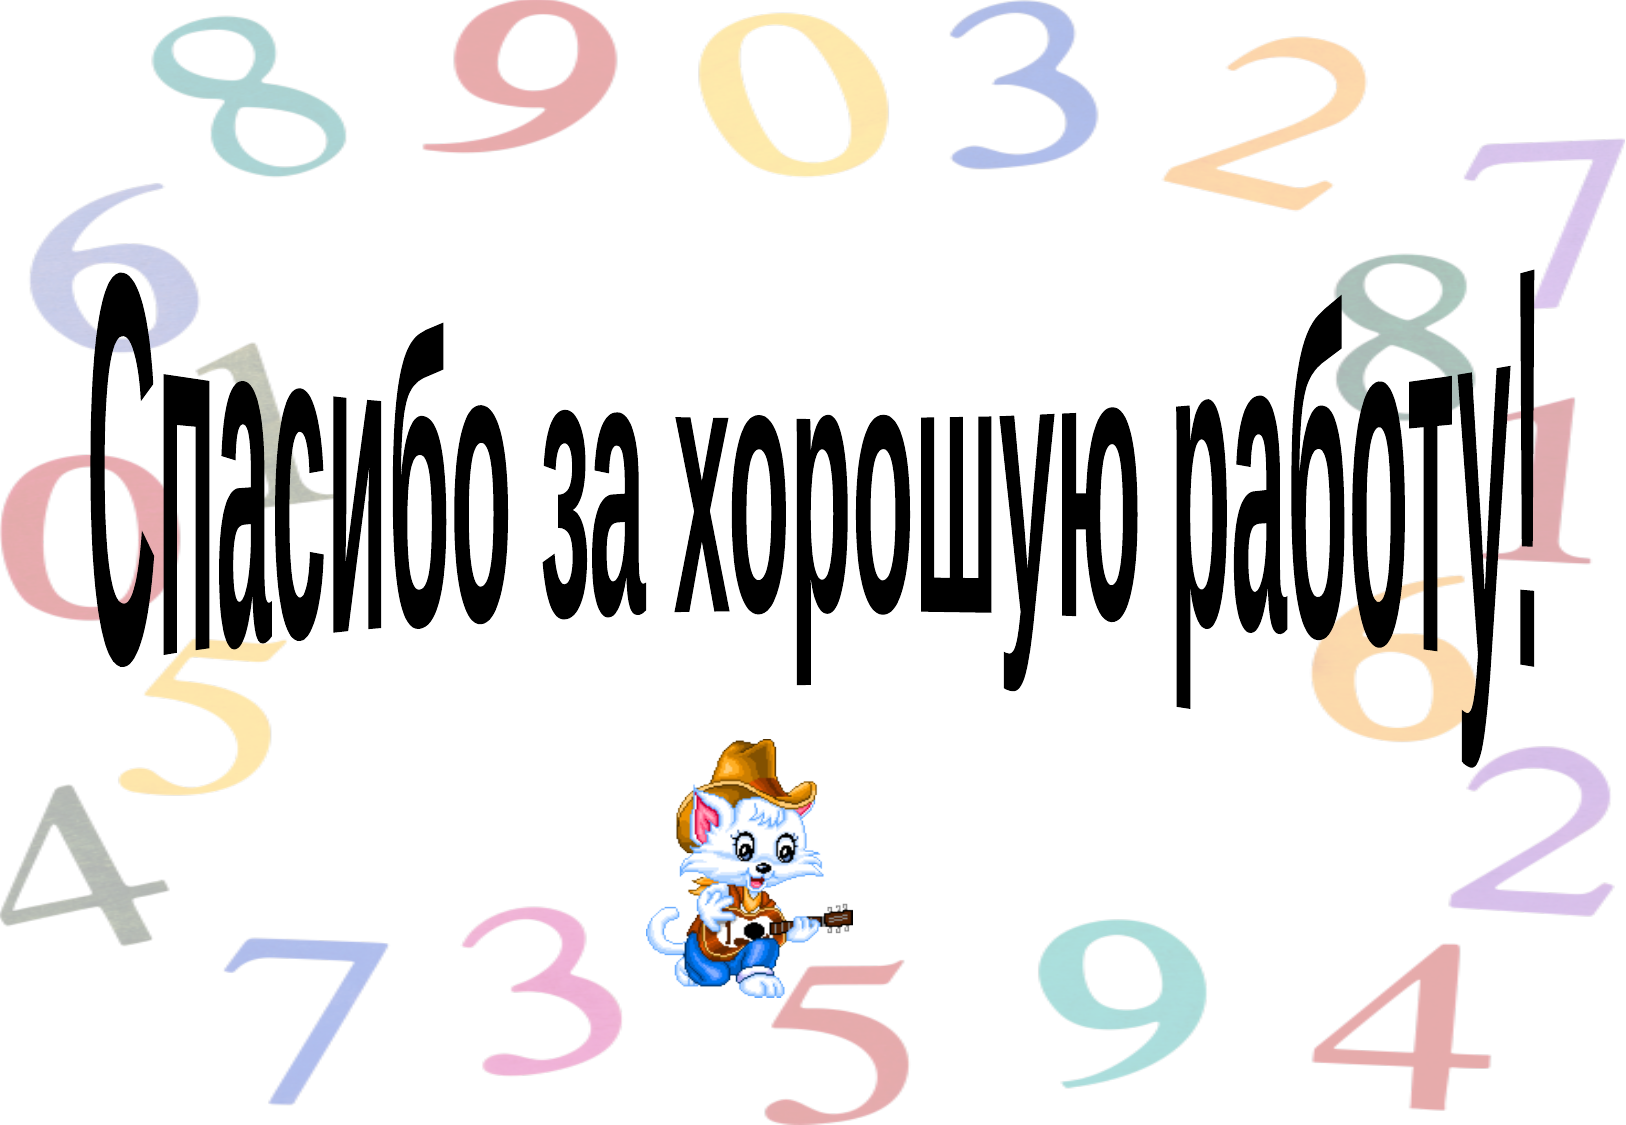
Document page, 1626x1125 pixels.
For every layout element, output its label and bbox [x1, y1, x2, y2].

picture [645, 739, 853, 998]
